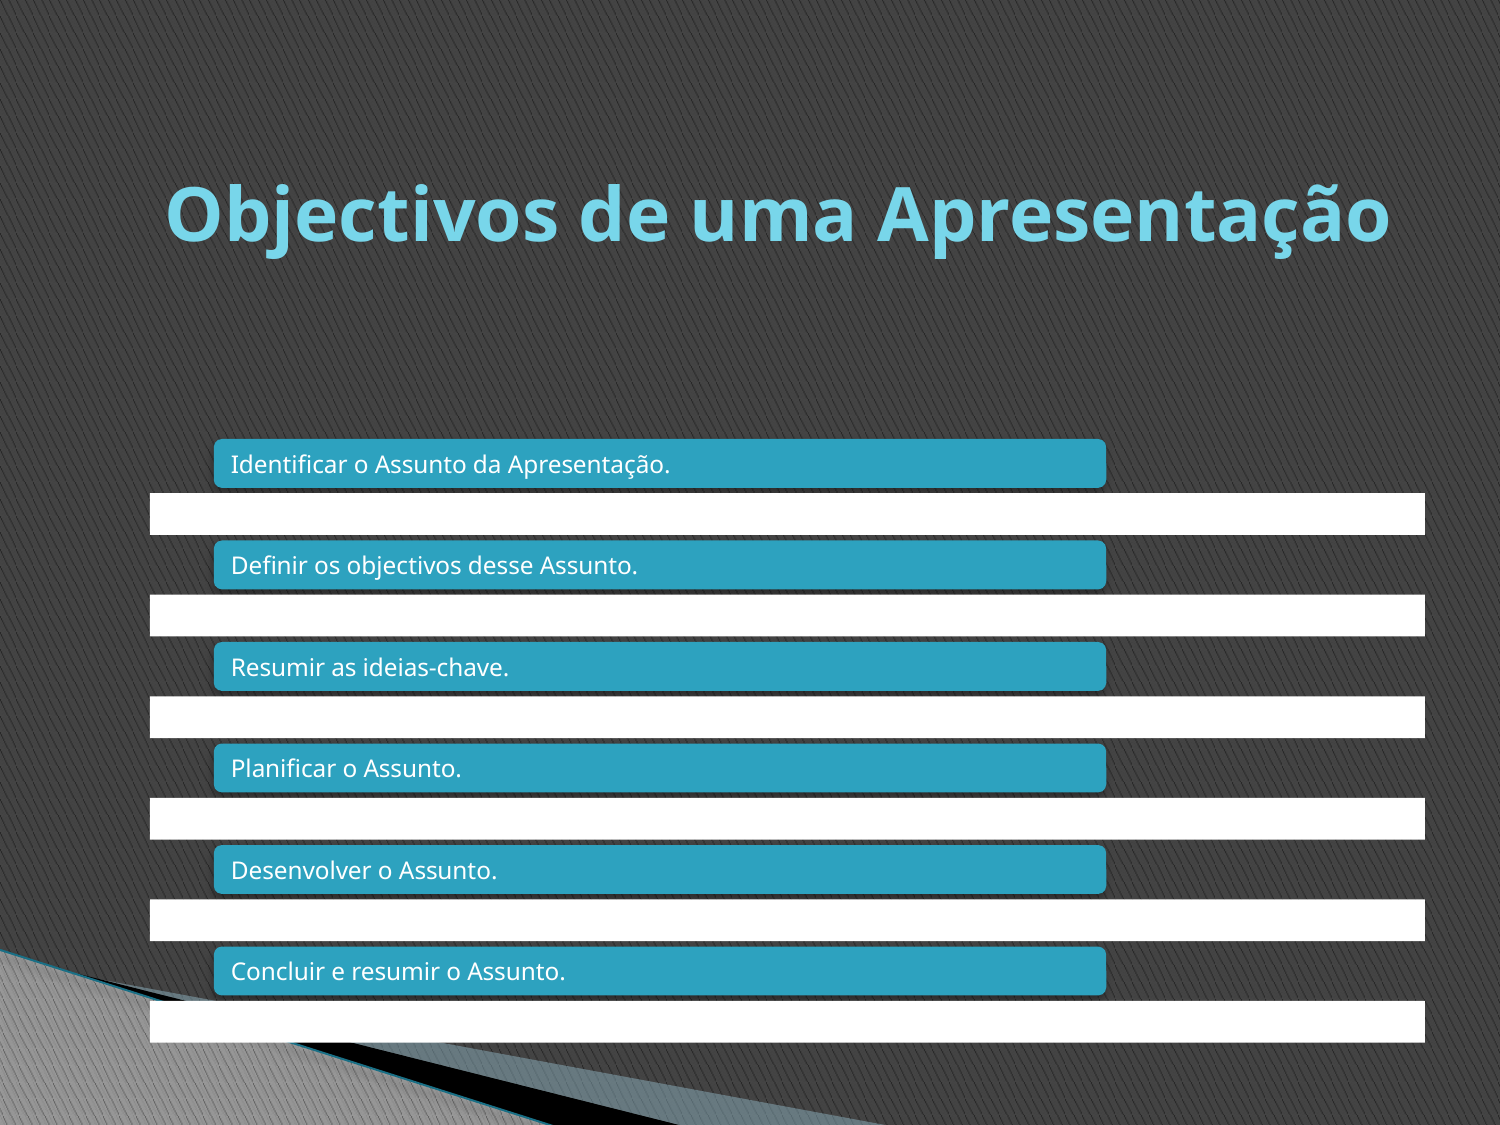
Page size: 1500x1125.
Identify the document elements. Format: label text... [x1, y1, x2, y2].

title Objectivos de uma Apresentação [150, 84, 1425, 340]
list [149, 433, 1426, 1043]
